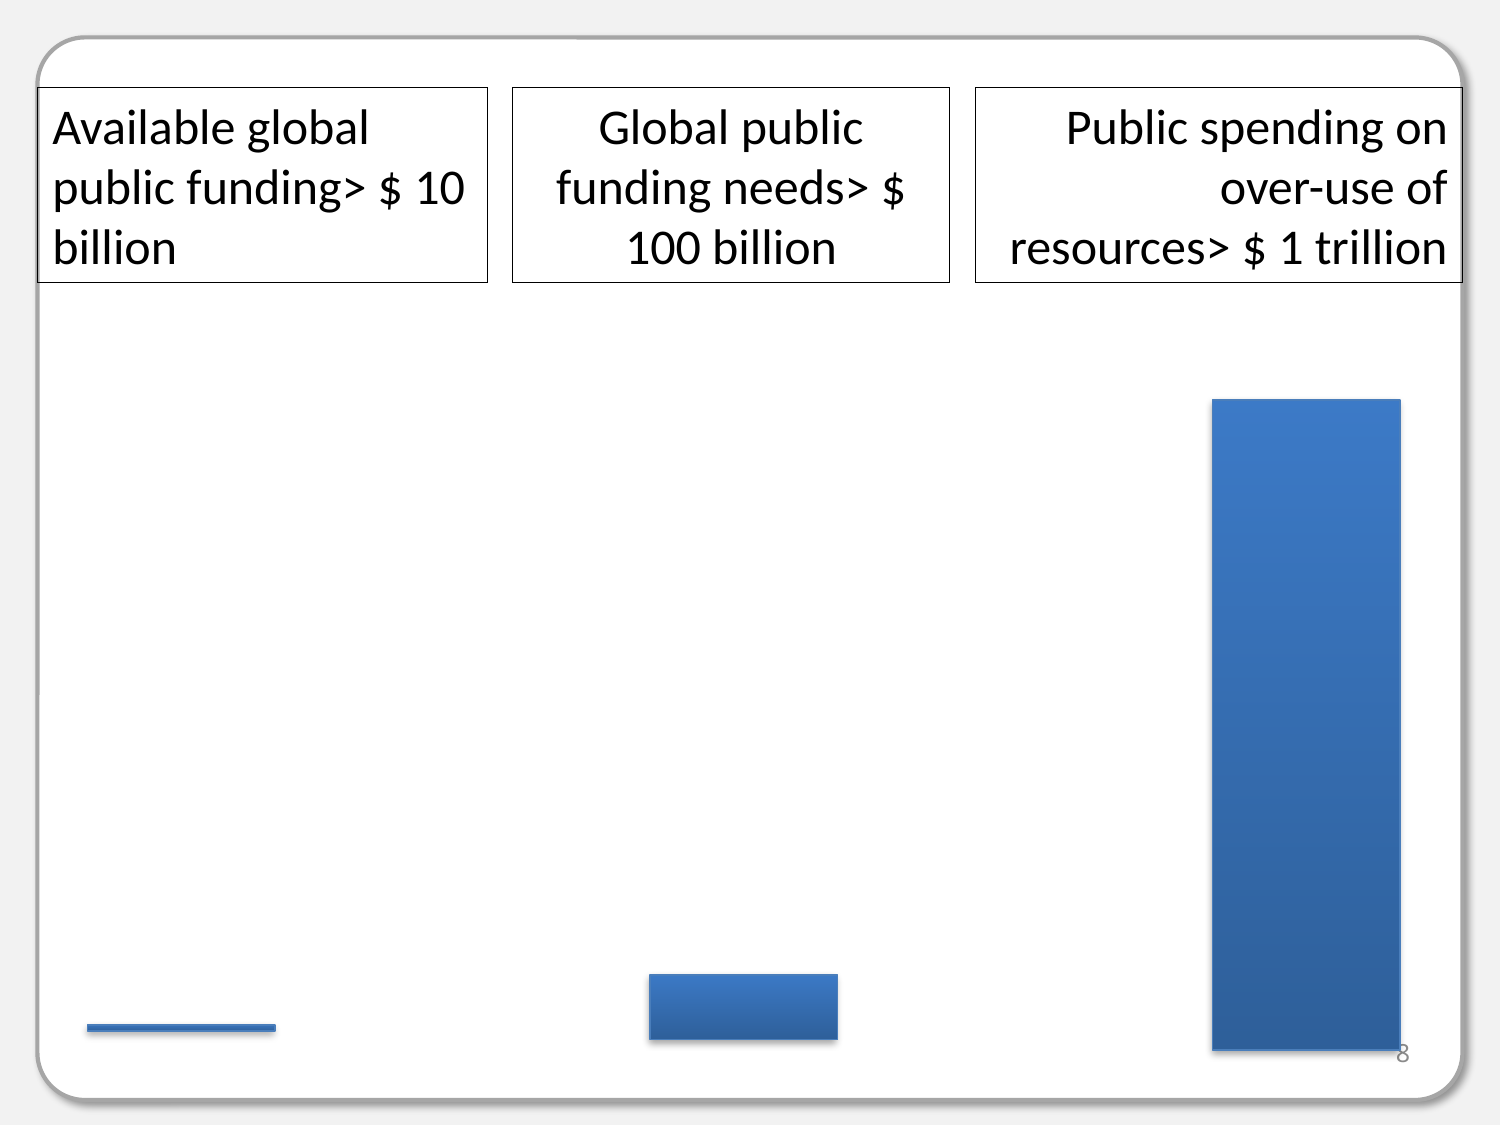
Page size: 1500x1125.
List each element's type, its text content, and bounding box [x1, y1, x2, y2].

text_box Public spending on over-use of resources> $ 1 trillion [975, 87, 1463, 283]
slide_number 8 [1074, 1025, 1425, 1085]
text_box [1212, 399, 1401, 1025]
text_box Available global public funding> $ 10 billion [37, 87, 488, 283]
text_box [649, 974, 838, 1040]
text_box Global public funding needs> $ 100 billion [512, 87, 950, 283]
text_box [87, 1024, 276, 1032]
